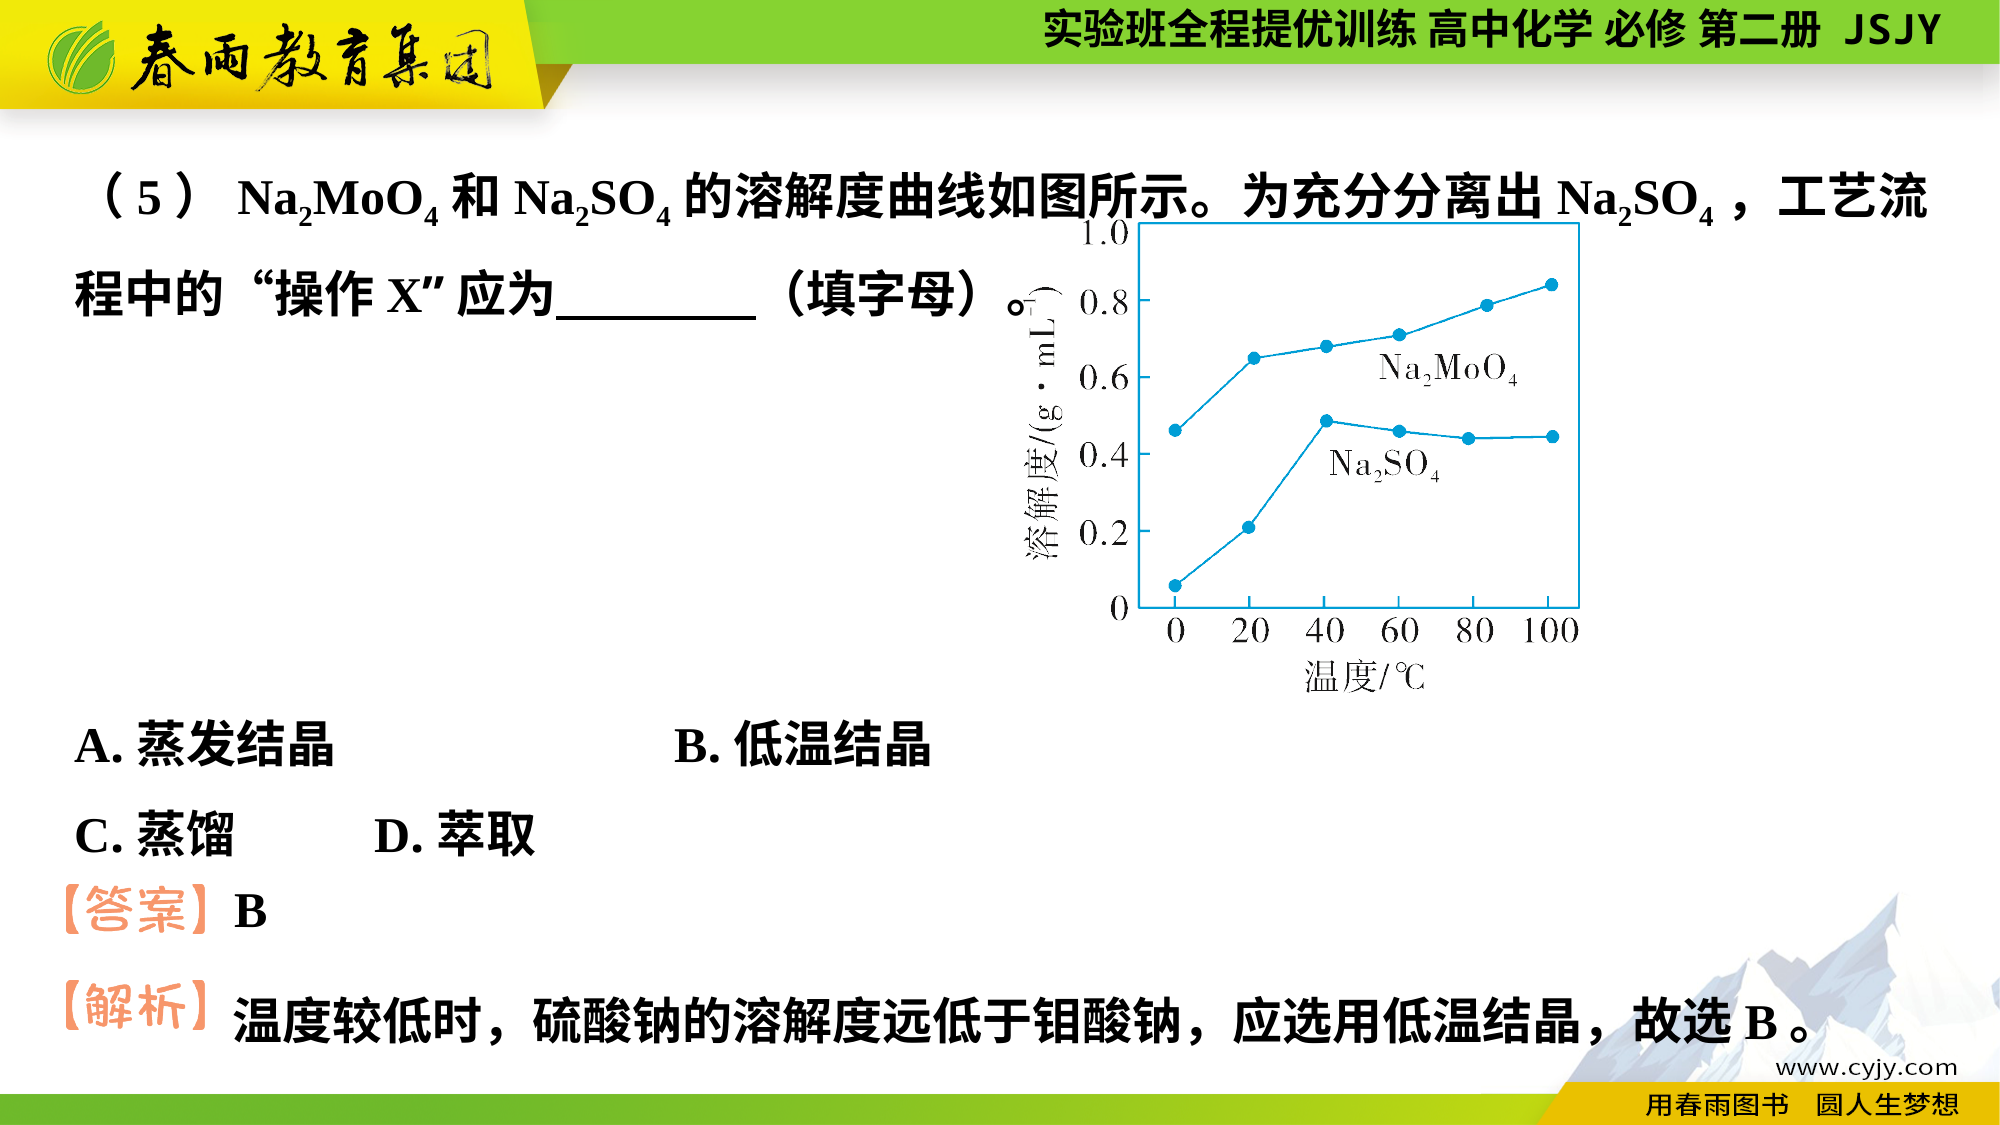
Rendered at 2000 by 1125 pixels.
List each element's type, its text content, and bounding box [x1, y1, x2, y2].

text_box 温度较低时，硫酸钠的溶解度远低于钼酸钠，应选用低温结晶，故选B。 [59, 952, 1944, 1058]
text_box B [219, 869, 283, 945]
picture [0, 0, 2000, 1125]
list （5）Na2MoO4和Na2SO4的溶解度曲线如图所示。为充分分离出Na2SO4，工艺流程中的“操作X”应为 （填字母）。 A.蒸发结晶 B.低温结晶 C.蒸馏 D.萃取 [59, 122, 1944, 865]
